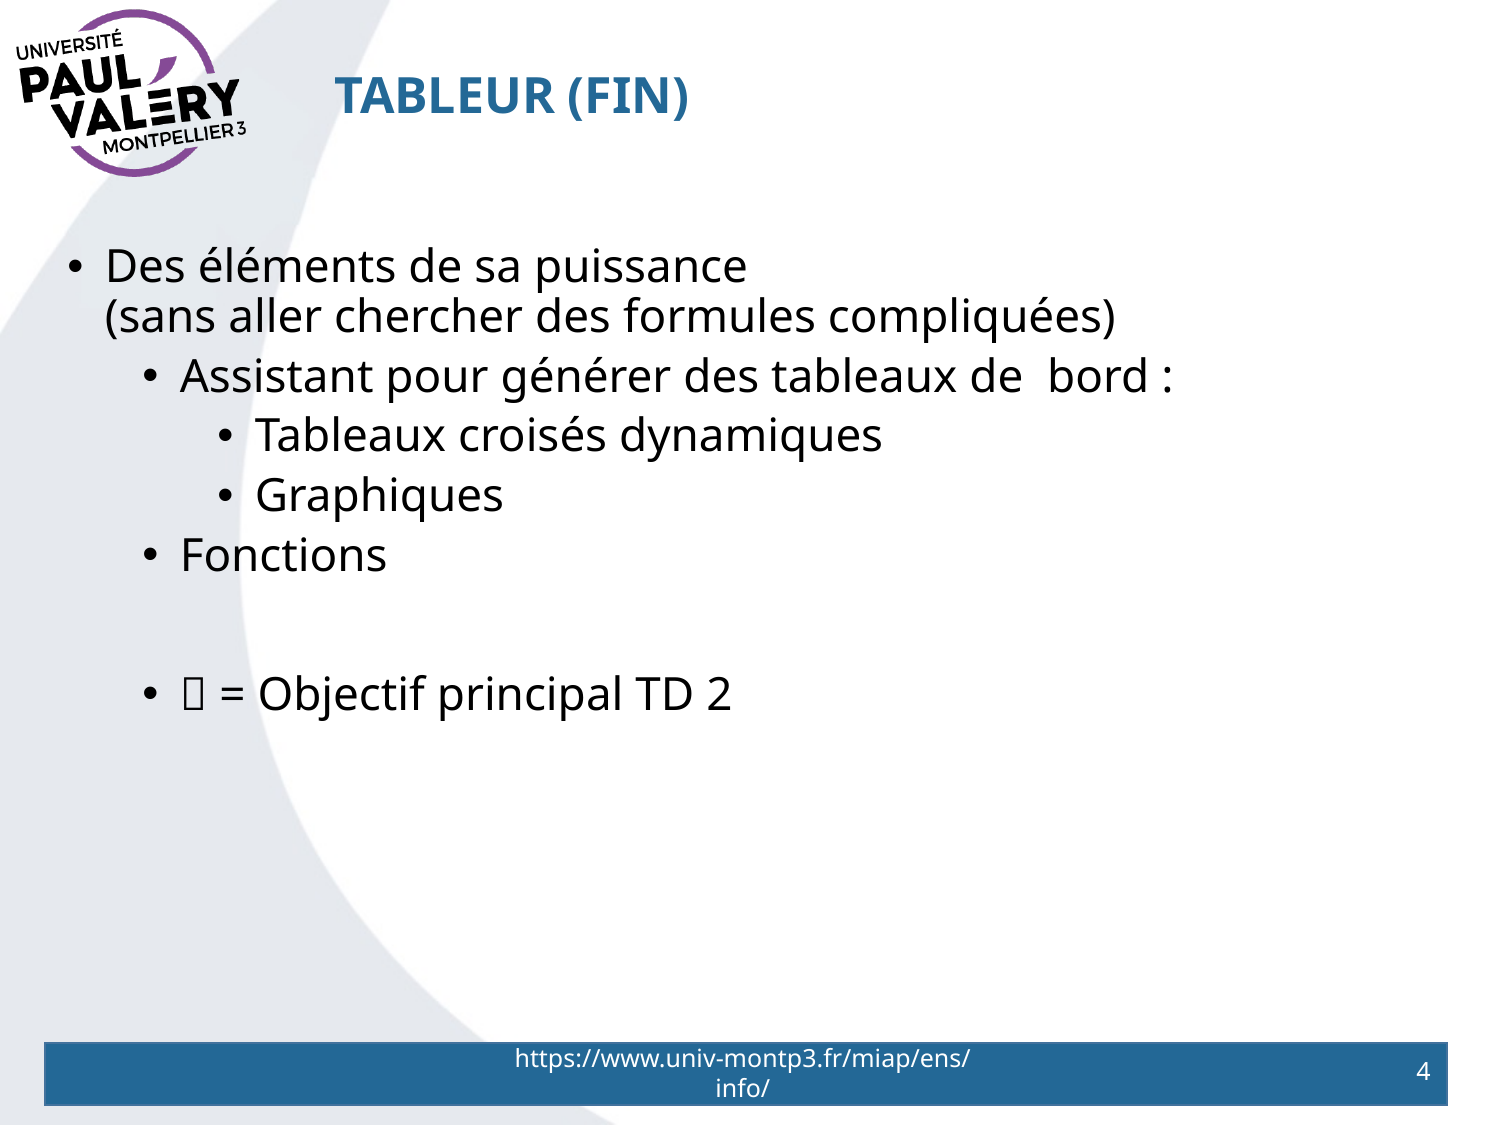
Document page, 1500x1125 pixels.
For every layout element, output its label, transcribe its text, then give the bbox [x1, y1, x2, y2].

list Des éléments de sa puissance (sans aller chercher des formules compliquées) Assistant pour générer des tableaux de bord : Tableaux croisés dynamiques Graphiques Fonctions  = Objectif principal TD 2 [52, 235, 1446, 1001]
title Tableur (fin) [319, 28, 1446, 168]
footer https://www.univ-montp3.fr/miap/ens/info/ [482, 1042, 1004, 1103]
slide_number 4 [1107, 1042, 1446, 1103]
picture [0, 0, 1500, 1125]
